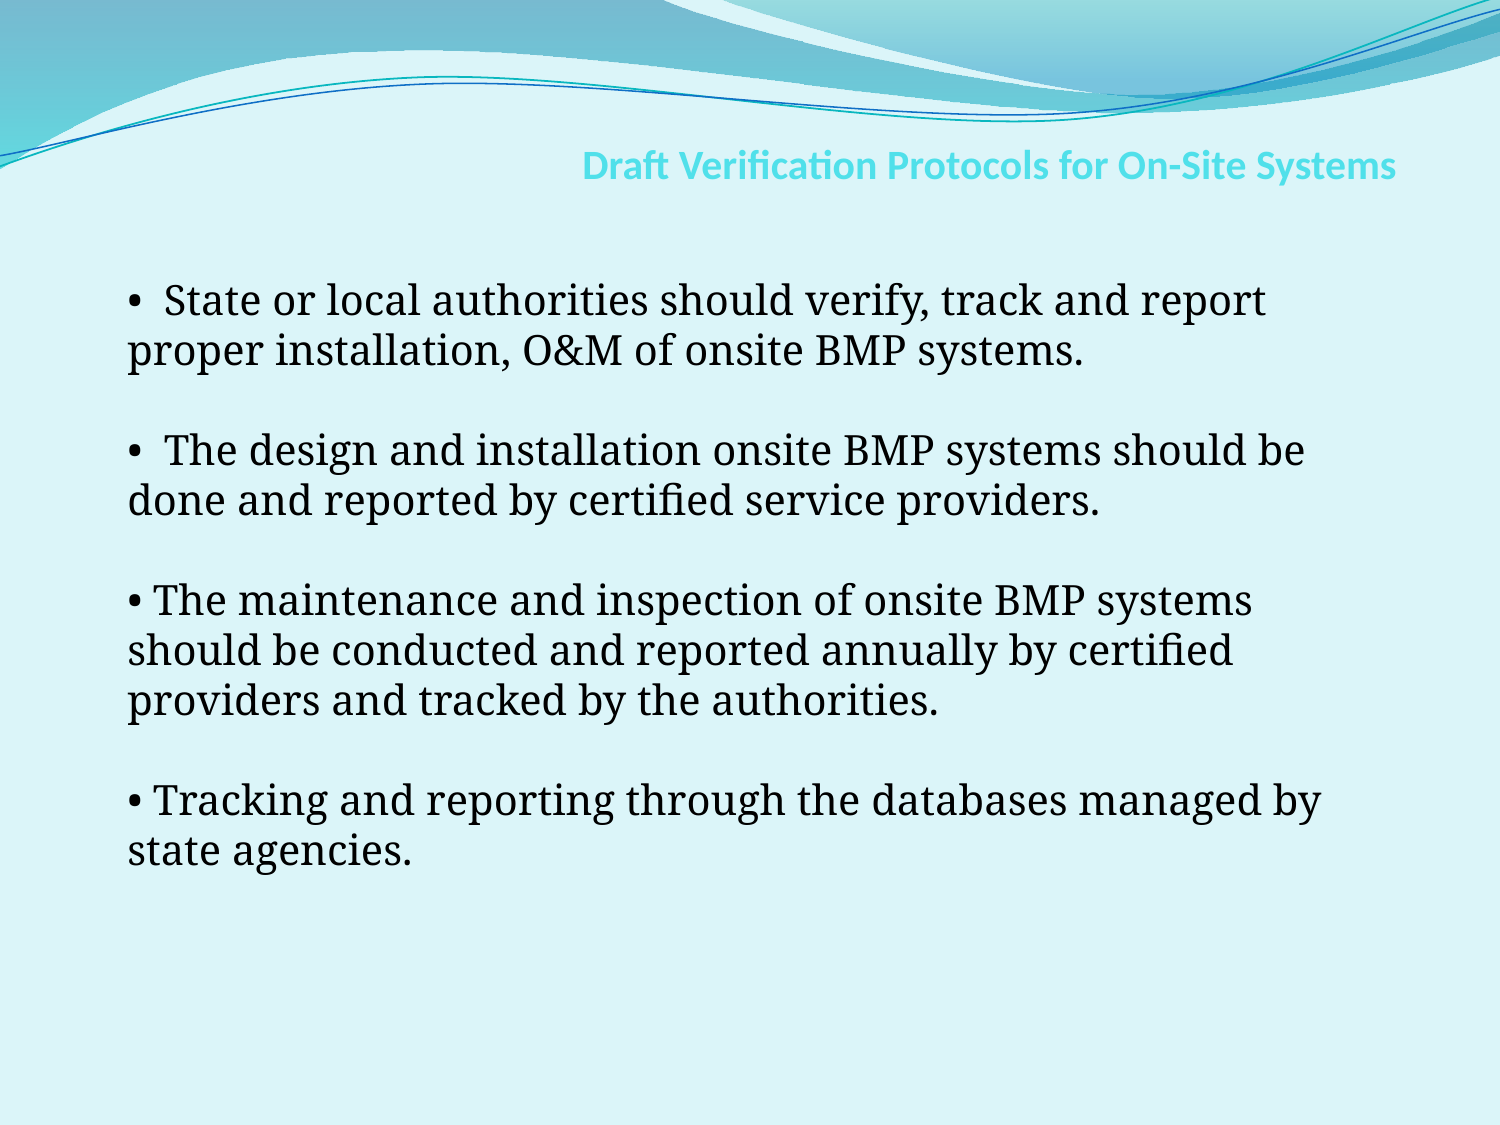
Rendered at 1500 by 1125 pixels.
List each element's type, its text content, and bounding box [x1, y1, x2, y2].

title Draft Verification Protocols for On-Site Systems [125, 96, 1400, 188]
text_box • State or local authorities should verify, track and report proper installation, O&M of onsite BMP systems. • The design and installation onsite BMP systems should be done and reported by certified service providers. • The maintenance and inspection of onsite BMP systems should be conducted and reported annually by certified providers and tracked by the authorities. • Tracking and reporting through the databases managed by state agencies. [112, 266, 1400, 882]
